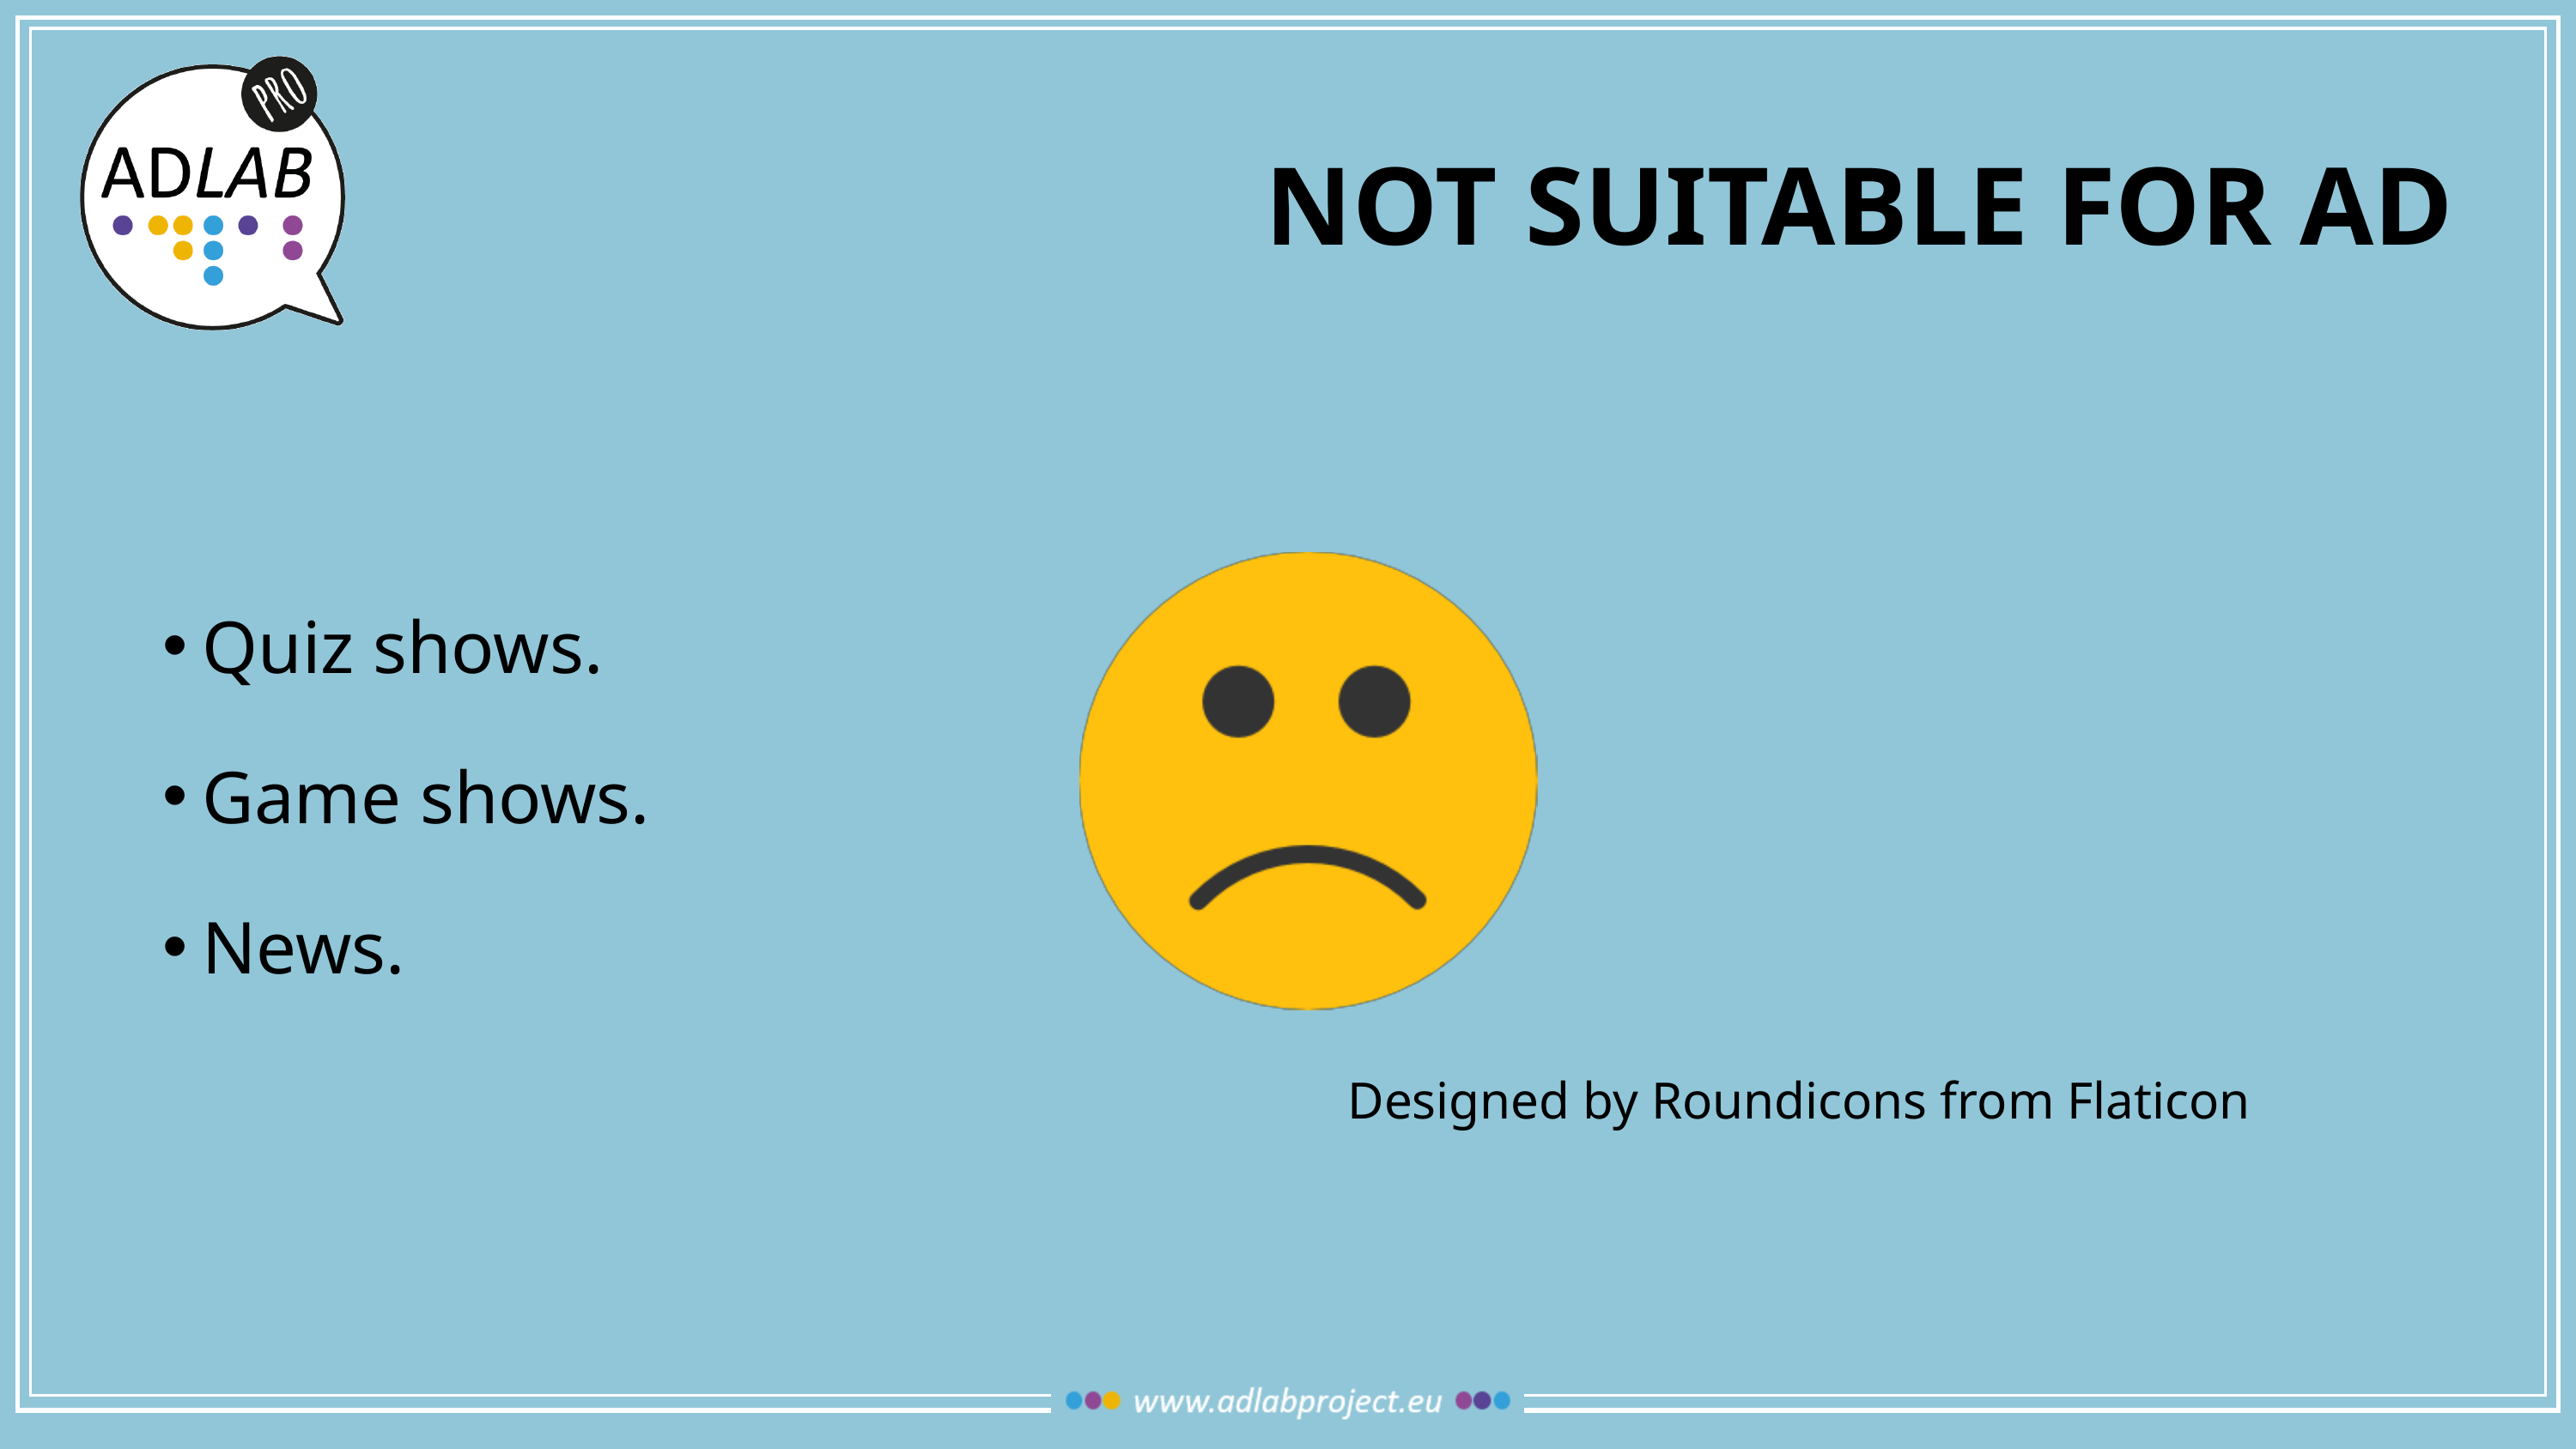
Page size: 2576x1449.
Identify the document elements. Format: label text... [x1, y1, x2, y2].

title Not suitable for AD [384, 70, 2467, 351]
picture [1051, 1378, 1524, 1429]
picture [1079, 552, 1538, 1010]
picture [72, 49, 353, 330]
text_box Designed by Roundicons from Flaticon [1334, 1033, 2576, 1265]
list Quiz shows. Game shows. News. [150, 552, 2467, 1087]
